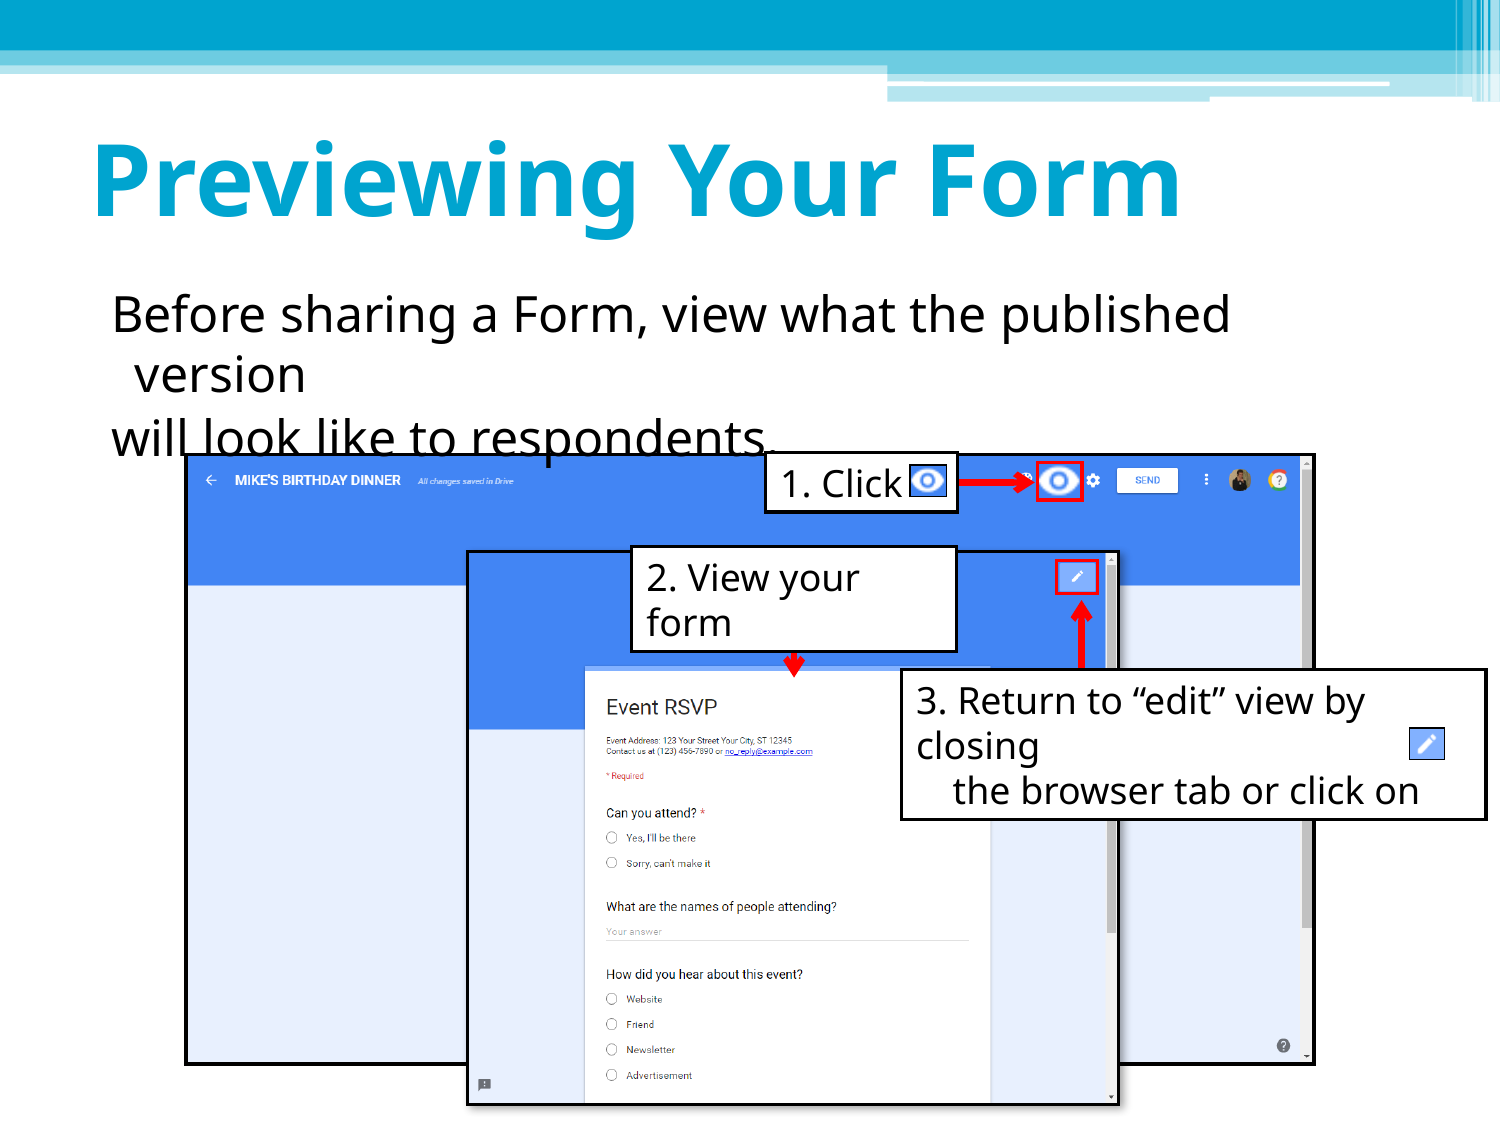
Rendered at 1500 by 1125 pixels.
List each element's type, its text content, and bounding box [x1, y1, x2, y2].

picture [187, 456, 1313, 1104]
title Previewing Your Form [75, 90, 1418, 263]
picture [1410, 728, 1444, 759]
list Before sharing a Form, view what the published version will look like to respondents. [75, 275, 1418, 488]
text_box 3. Return to “edit” view by closing the browser tab or click on [1313, 669, 1487, 820]
text_box 1. Click [765, 452, 958, 456]
